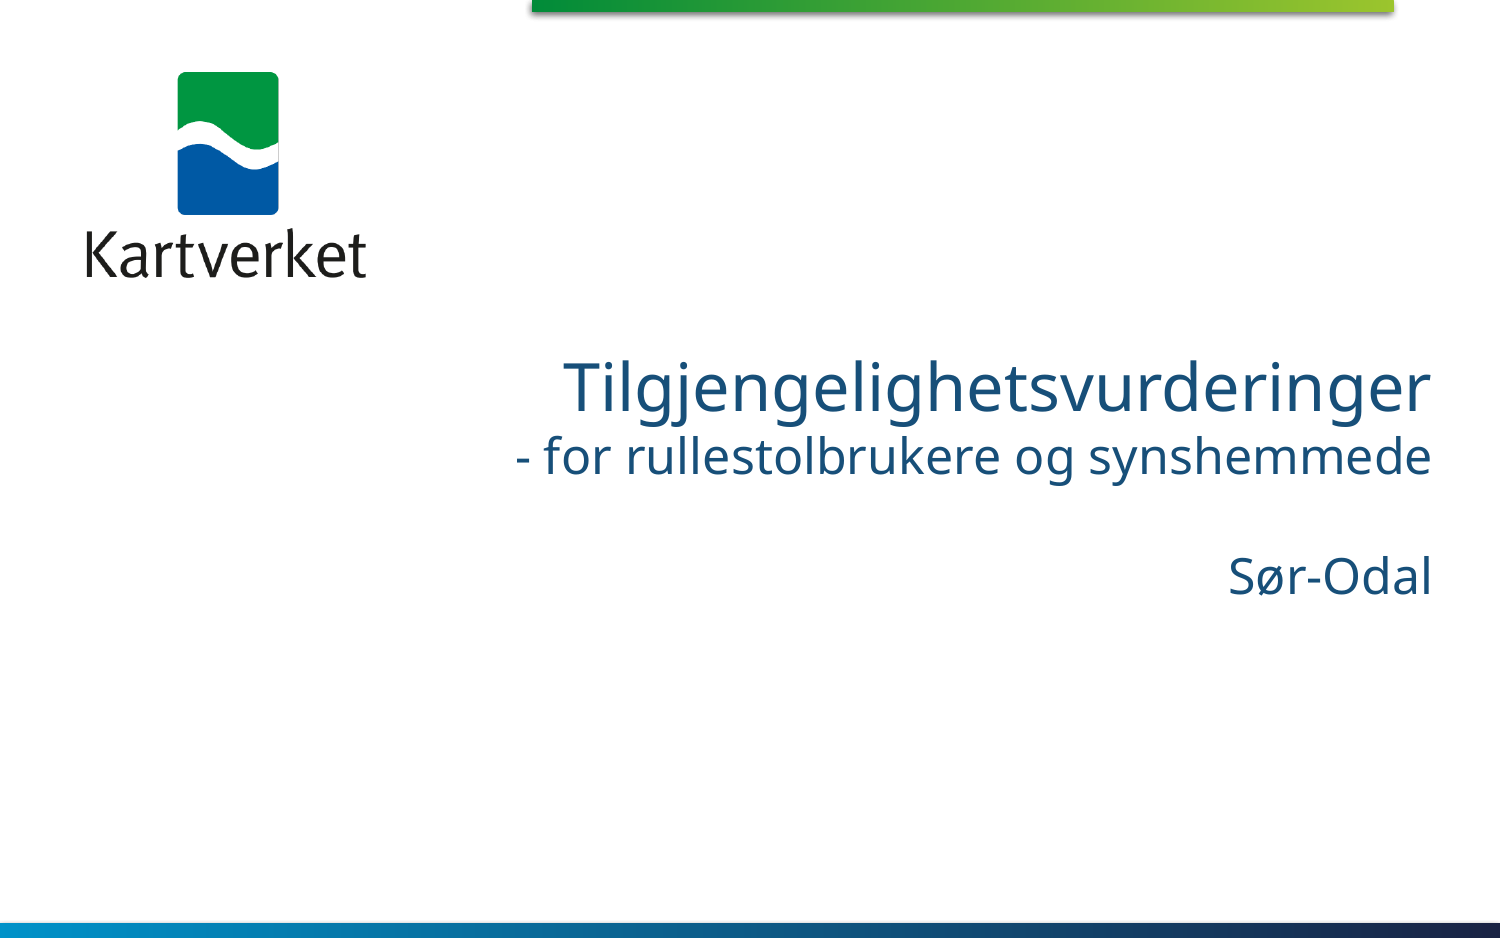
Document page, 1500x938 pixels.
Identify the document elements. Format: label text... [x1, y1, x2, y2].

text_box Tilgjengelighetsvurderinger - for rullestolbrukere og synshemmede Sør-Odal [66, 337, 1449, 613]
